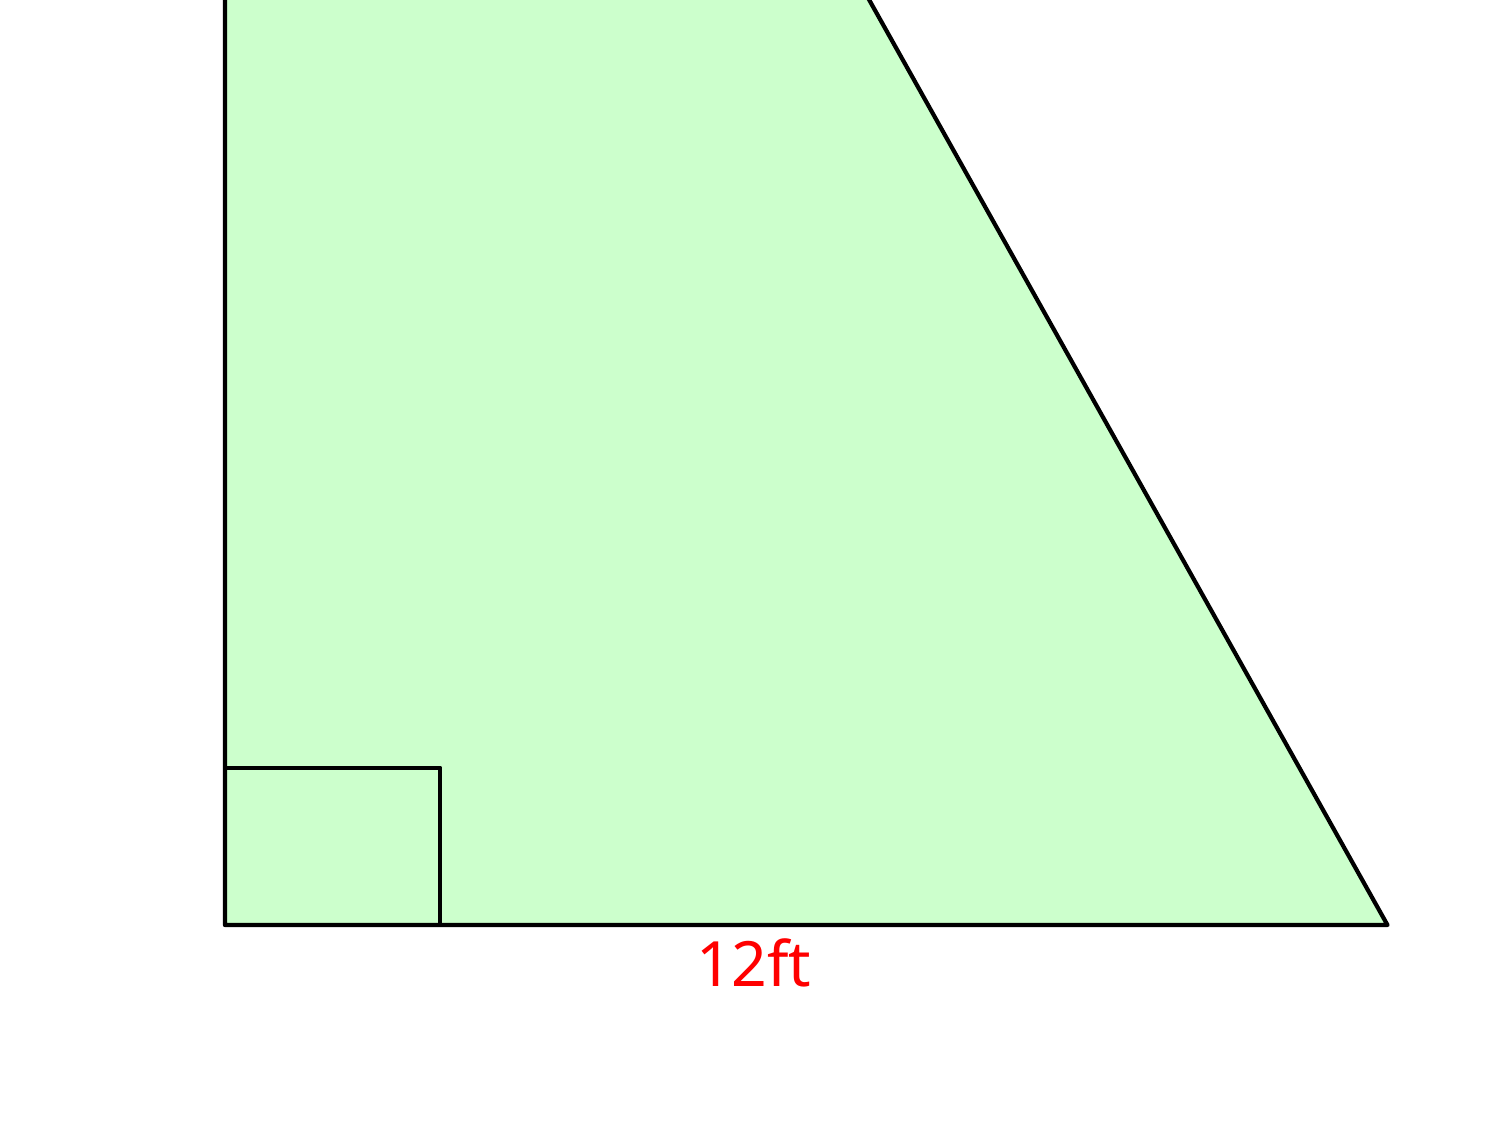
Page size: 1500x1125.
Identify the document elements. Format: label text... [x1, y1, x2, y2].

text_box 12ft [681, 935, 827, 1007]
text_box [224, 0, 1388, 926]
